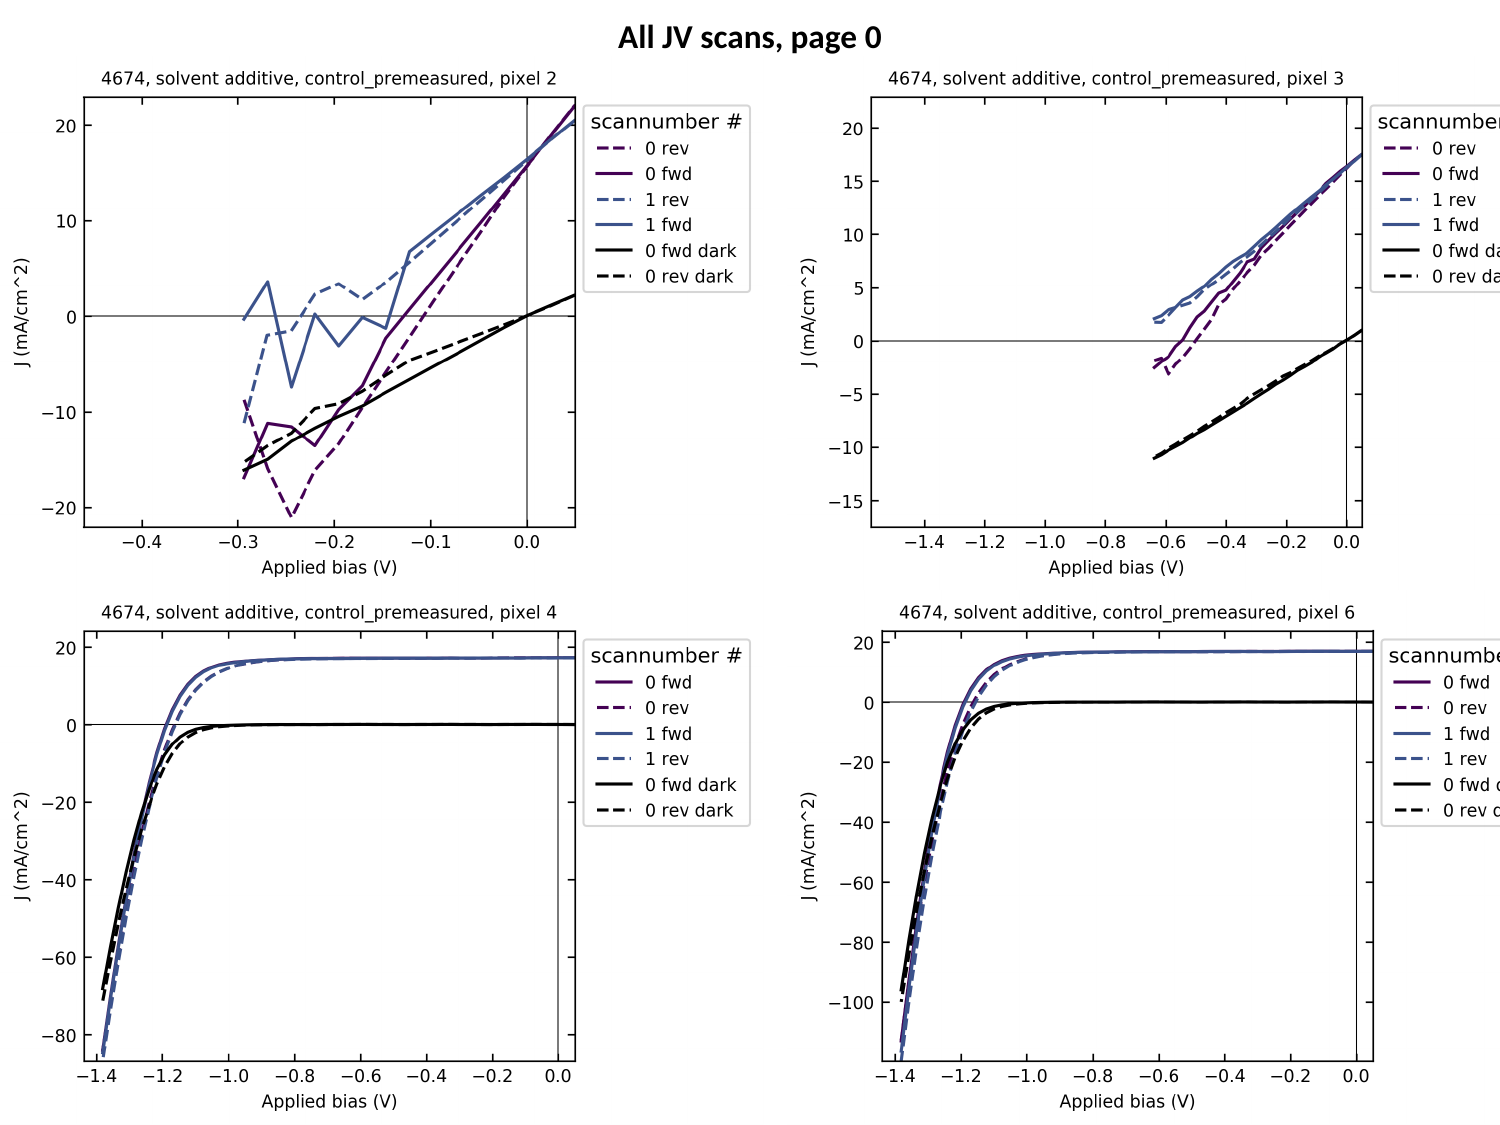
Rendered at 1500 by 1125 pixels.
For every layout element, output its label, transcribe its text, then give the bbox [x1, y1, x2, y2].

picture [0, 56, 764, 1125]
picture [787, 56, 1500, 1125]
title All JV scans, page 0 [0, 0, 1500, 75]
